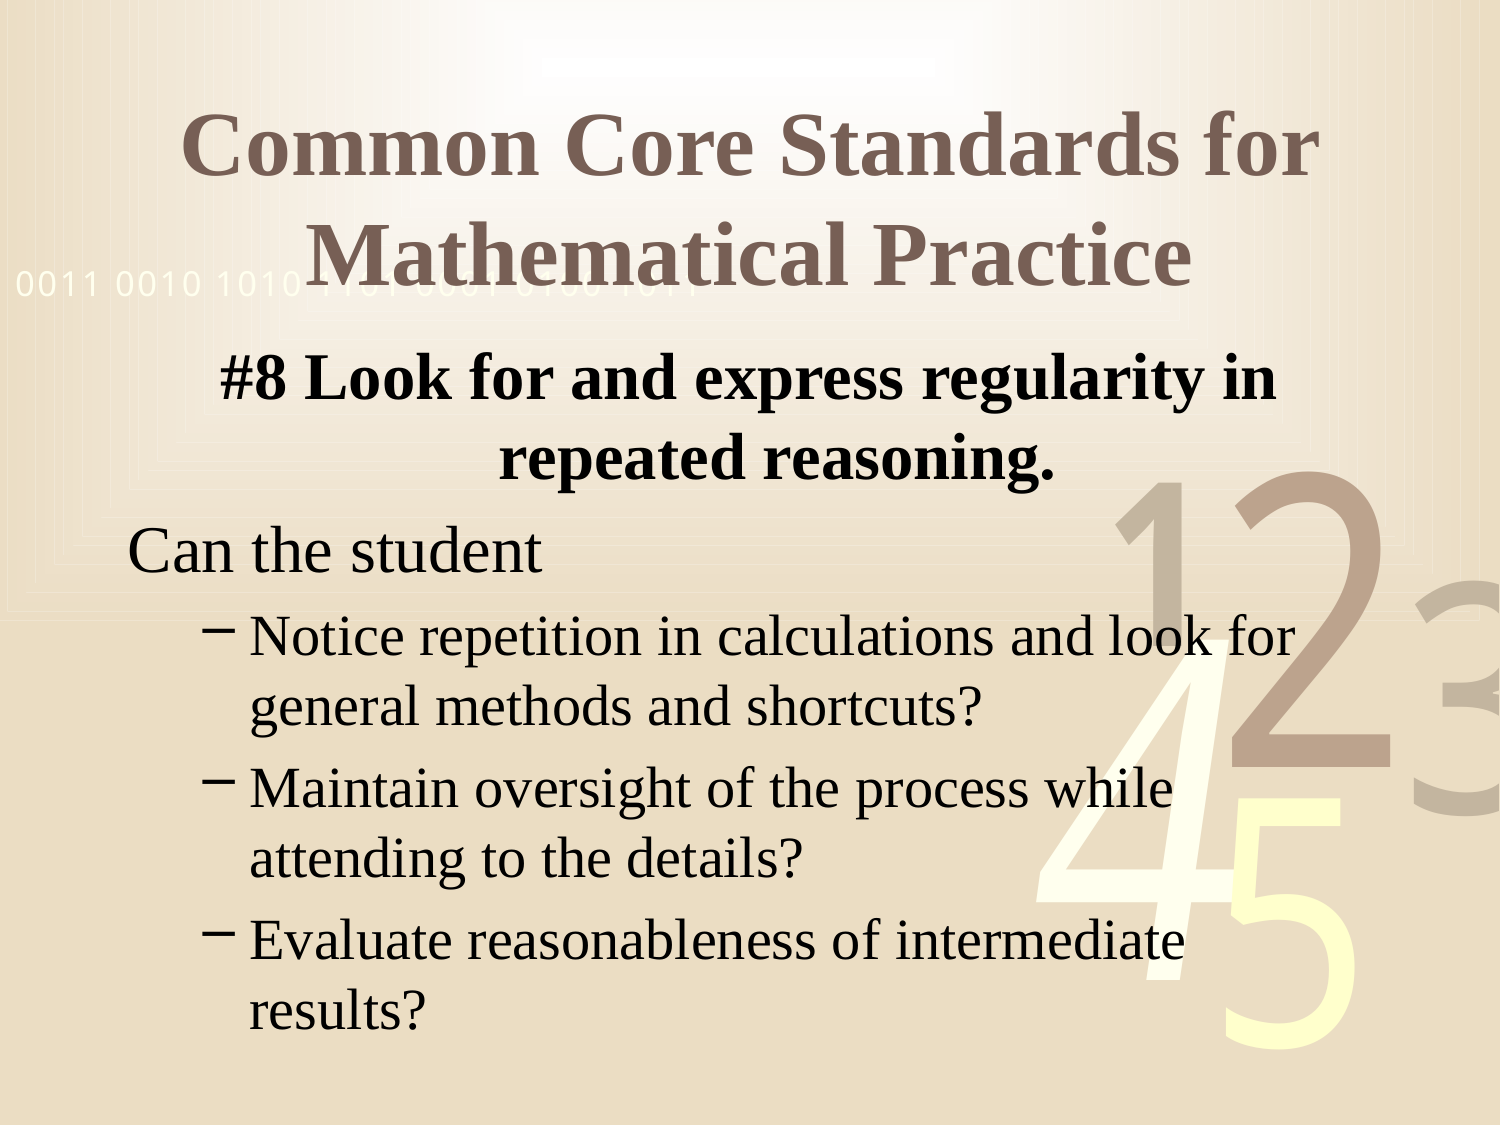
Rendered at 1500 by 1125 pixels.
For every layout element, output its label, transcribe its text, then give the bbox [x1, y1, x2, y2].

title Common Core Standards for Mathematical Practice [112, 99, 1388, 288]
list #8 Look for and express regularity in repeated reasoning. Can the student Notice repetition in calculations and look for general methods and shortcuts? Maintain oversight of the process while attending to the details? Evaluate reasonableness of intermediate results? [112, 324, 1388, 1001]
